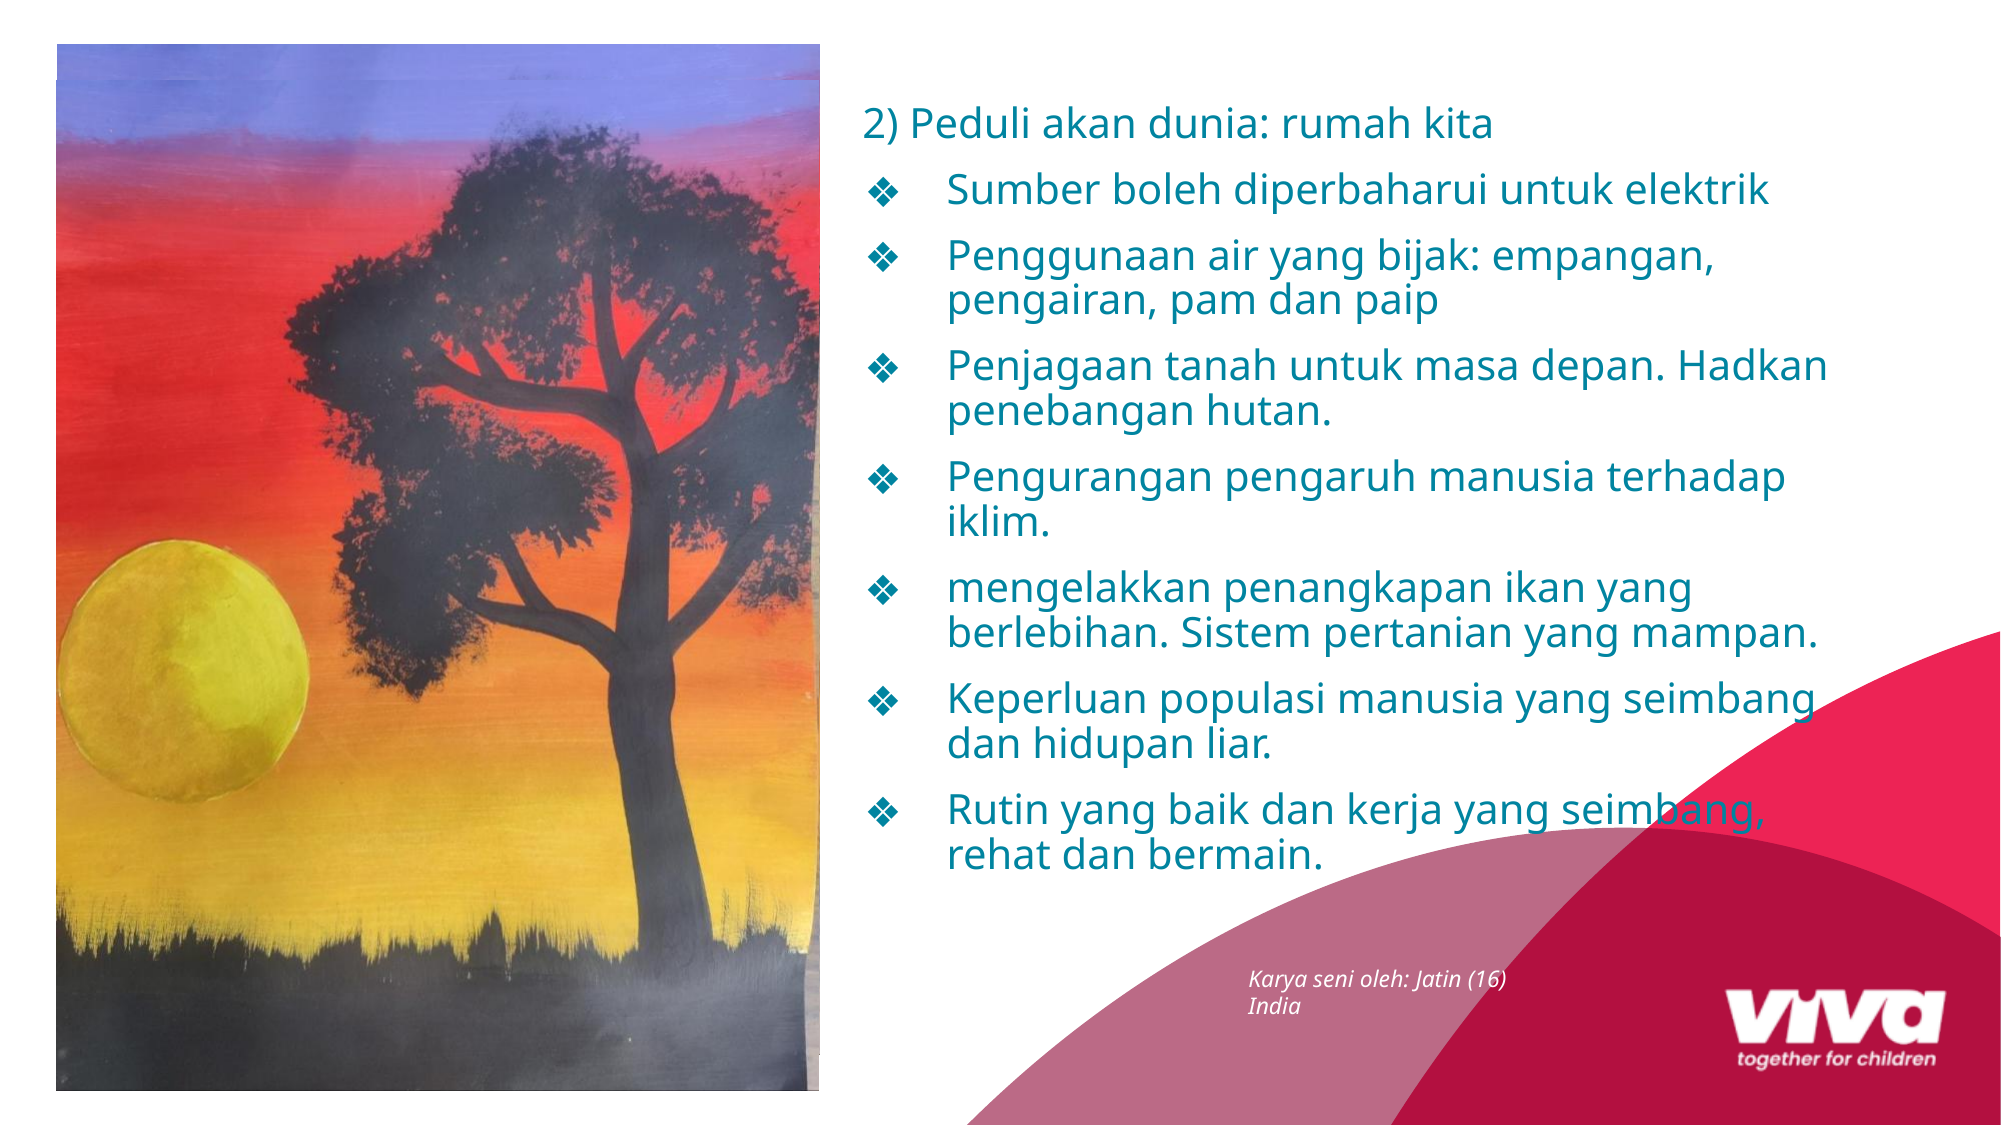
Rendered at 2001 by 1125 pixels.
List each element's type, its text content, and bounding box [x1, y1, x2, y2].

list 2) Peduli akan dunia: rumah kita Sumber boleh diperbaharui untuk elektrik Penggunaan air yang bijak: empangan, pengairan, pam dan paip Penjagaan tanah untuk masa depan. Hadkan penebangan hutan. Pengurangan pengaruh manusia terhadap iklim. mengelakkan penangkapan ikan yang berlebihan. Sistem pertanian yang mampan. Keperluan populasi manusia yang seimbang dan hidupan liar. Rutin yang baik dan kerja yang seimbang, rehat dan bermain. [847, 94, 1891, 819]
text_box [56, 43, 821, 1092]
text_box Karya seni oleh: Jatin (16) India [1233, 957, 1564, 1000]
picture [1672, 936, 2000, 1125]
